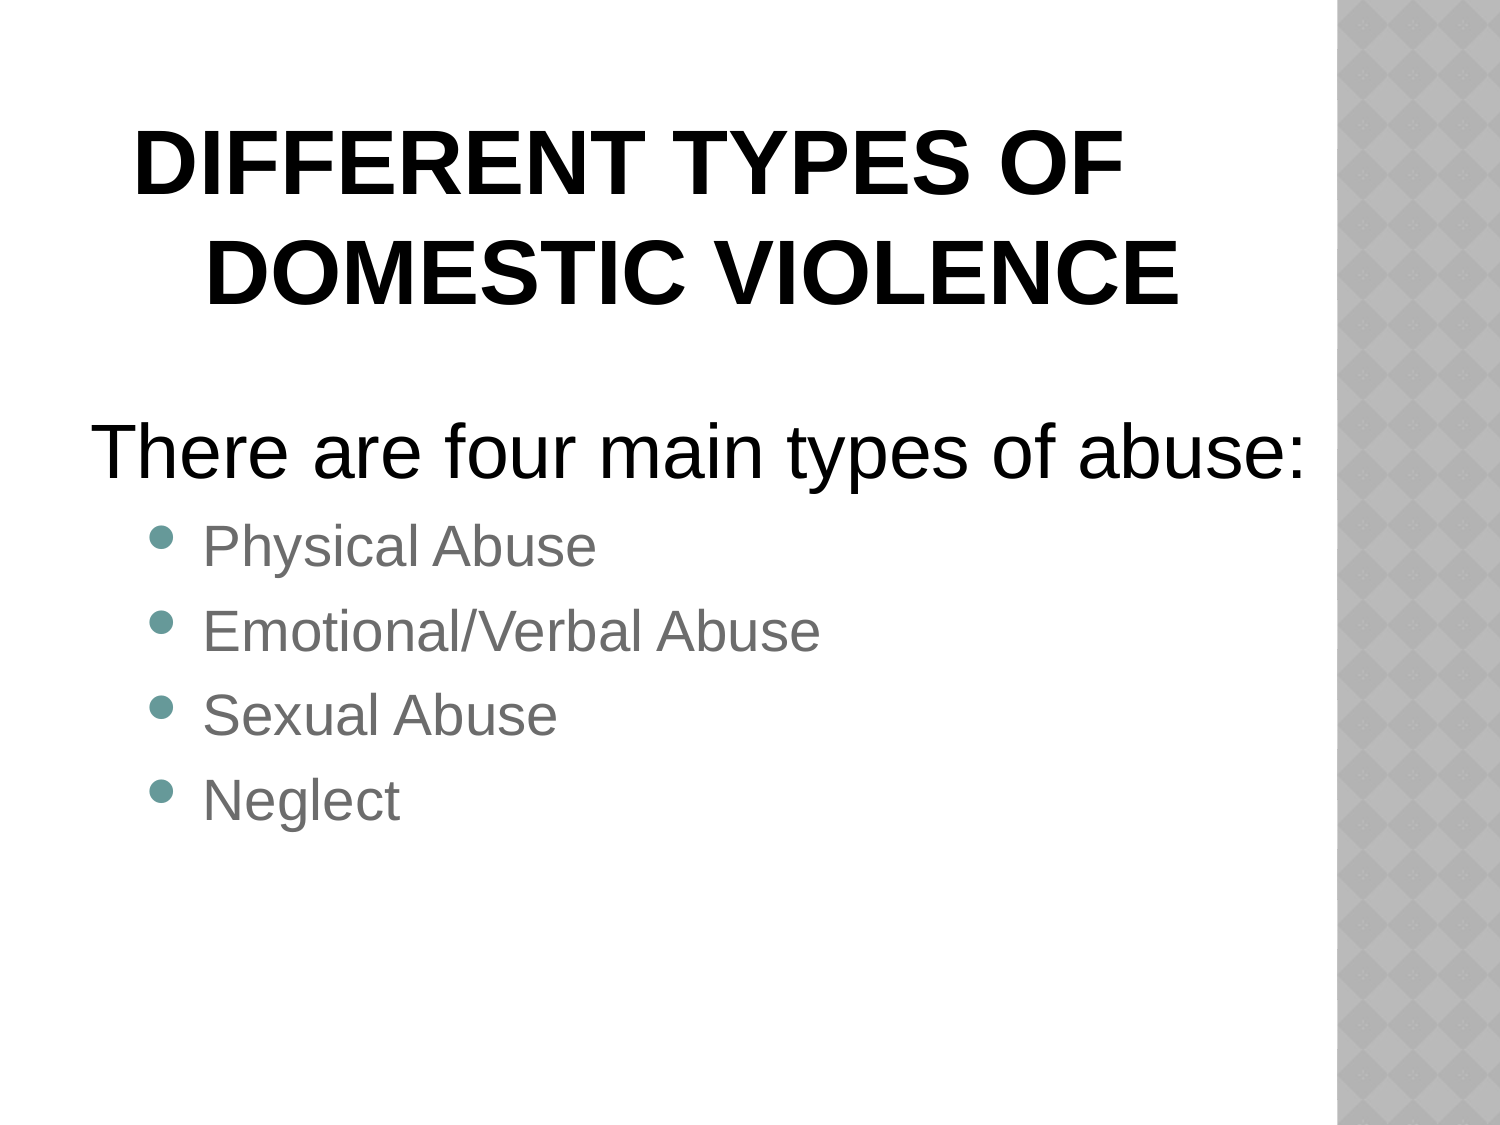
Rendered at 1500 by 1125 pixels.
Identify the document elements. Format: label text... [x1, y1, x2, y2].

list There are four main types of abuse: Physical Abuse Emotional/Verbal Abuse Sexual Abuse Neglect [75, 282, 1425, 1006]
title Different Types of Domestic Violence [75, 87, 1313, 282]
